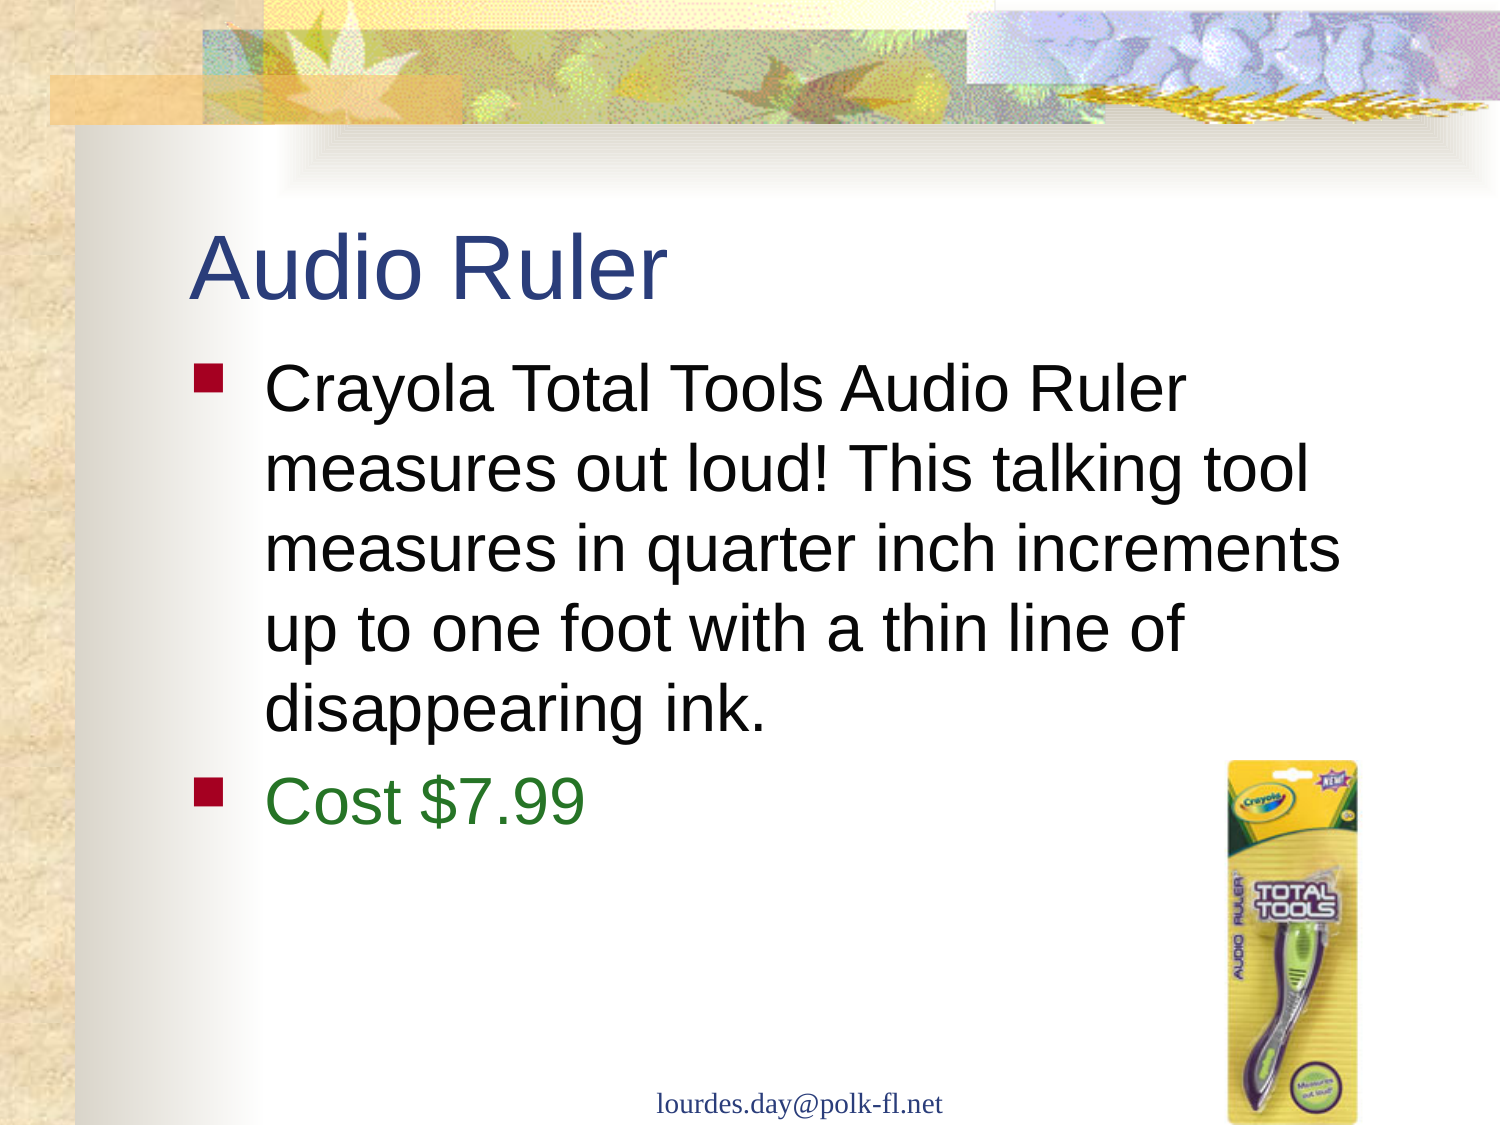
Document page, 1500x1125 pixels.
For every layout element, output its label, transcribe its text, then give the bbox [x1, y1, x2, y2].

title Audio Ruler [174, 137, 1451, 326]
list Crayola Total Tools Audio Ruler measures out loud! This talking tool measures in quarter inch increments up to one foot with a thin line of disappearing ink. Cost $7.99 [174, 337, 1451, 1013]
picture [0, 0, 1500, 1125]
picture [1112, 760, 1477, 1125]
footer lourdes.day@polk-fl.net [562, 1051, 1038, 1125]
